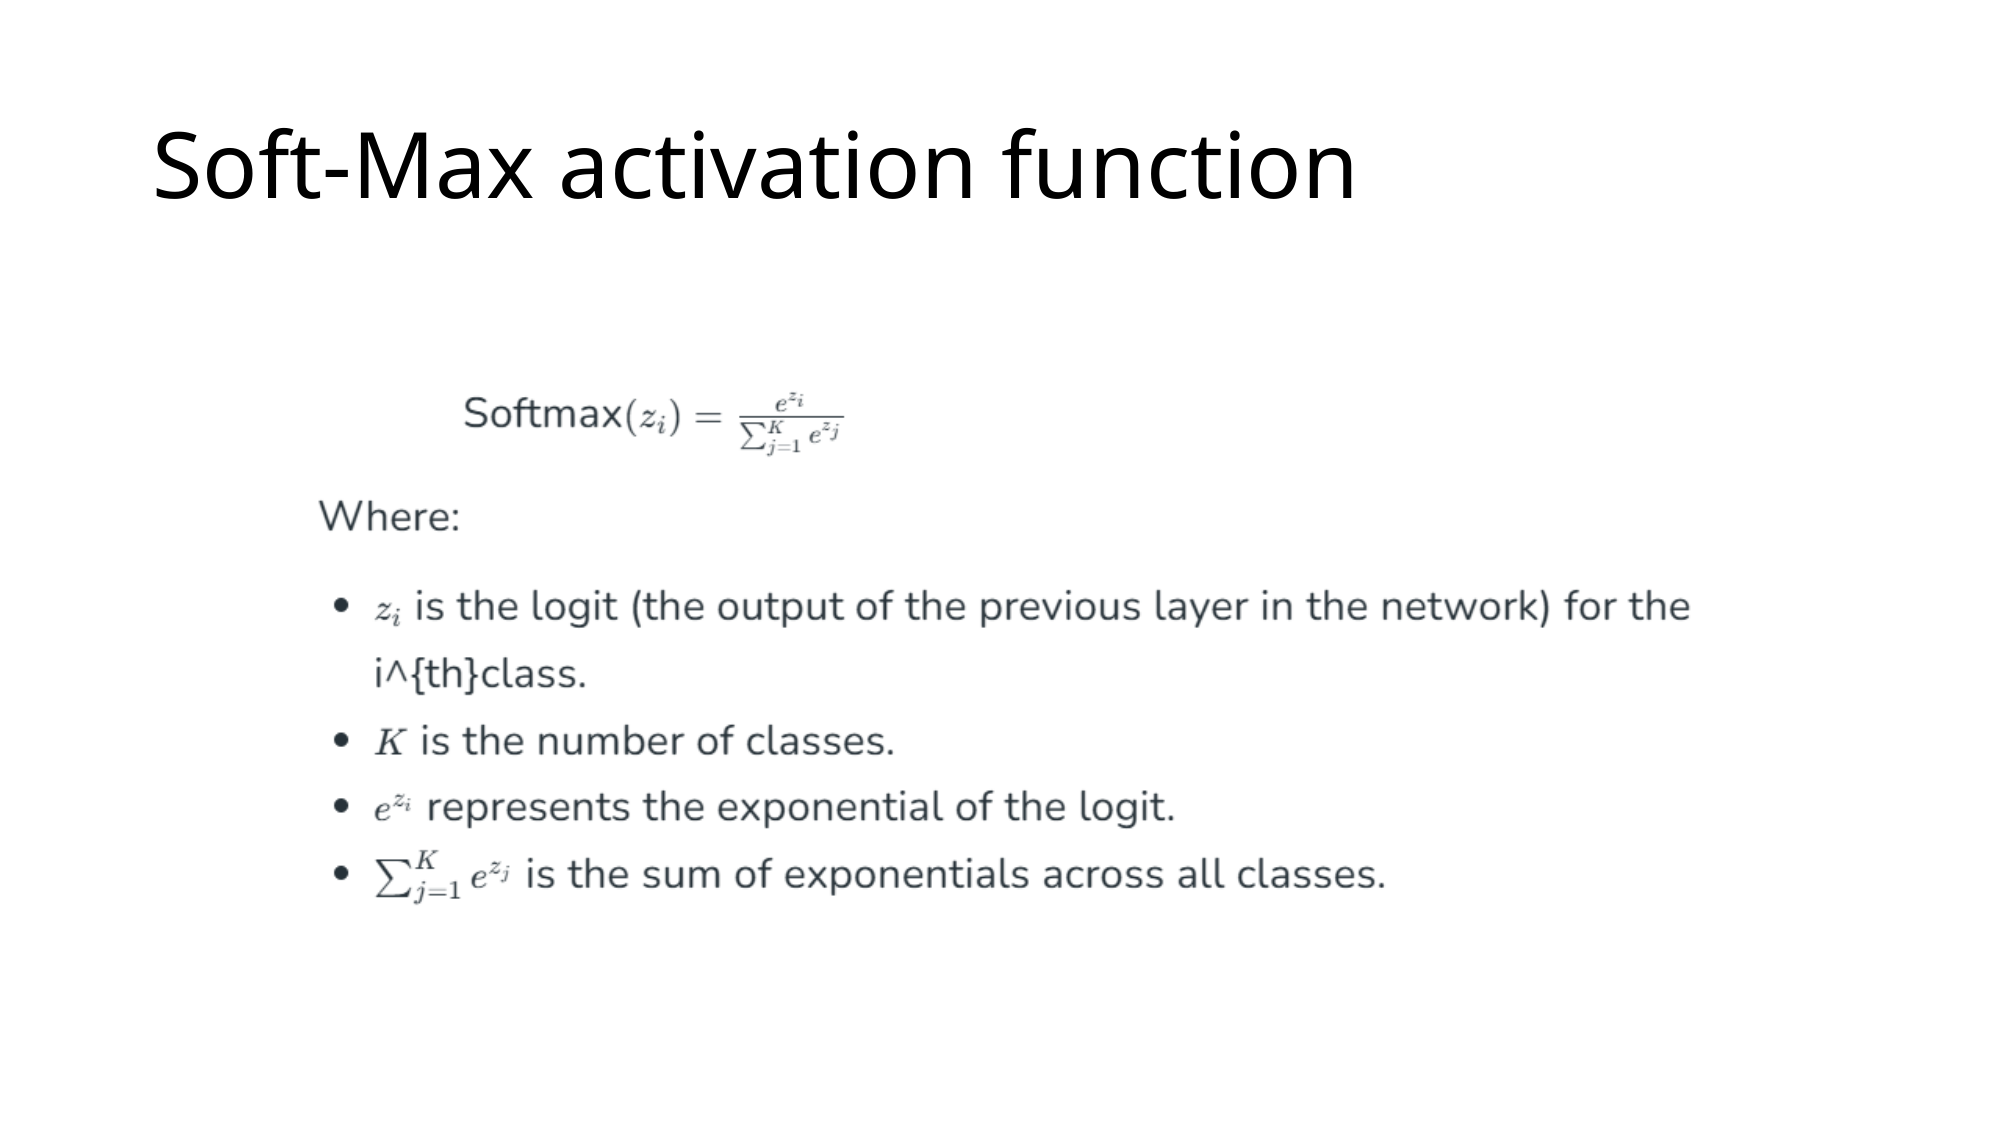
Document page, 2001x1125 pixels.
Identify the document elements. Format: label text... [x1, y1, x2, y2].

title Soft-Max activation function [137, 59, 1863, 278]
picture [300, 349, 1700, 924]
